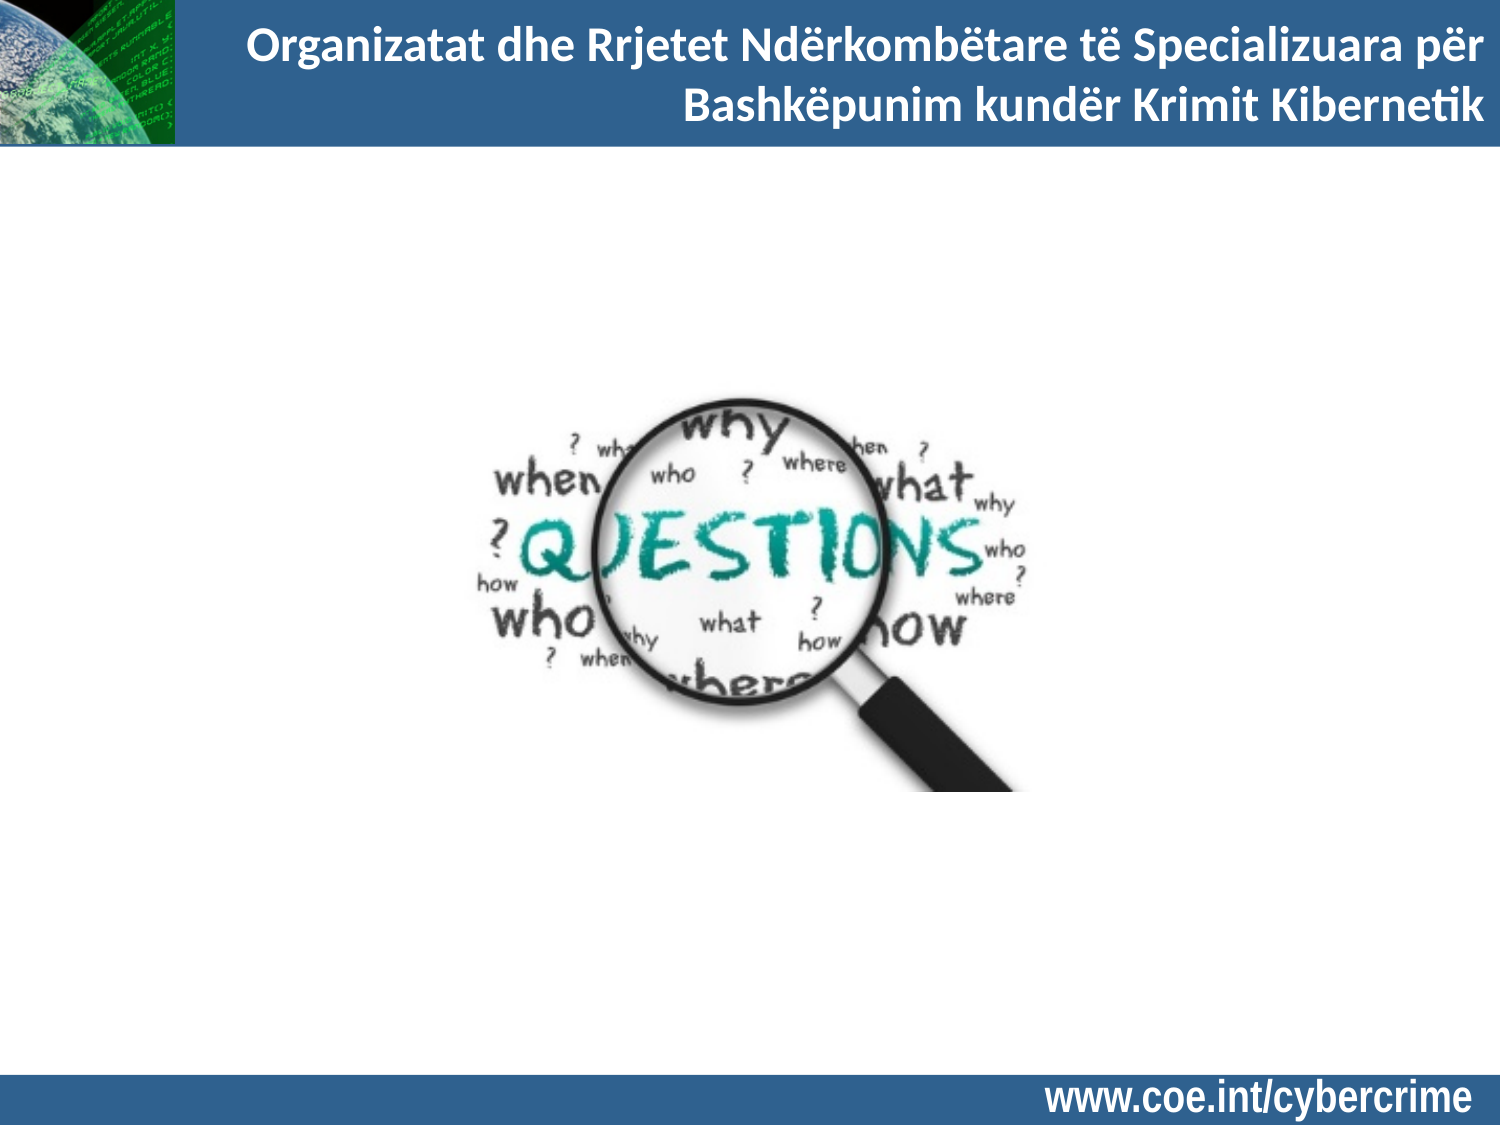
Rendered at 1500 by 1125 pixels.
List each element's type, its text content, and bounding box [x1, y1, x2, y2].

text_box www.coe.int/cybercrime [1030, 1059, 1500, 1125]
text_box [0, 1073, 1030, 1125]
text_box Organizatat dhe Rrjetet Ndërkombëtare të Specializuara për Bashkëpunim kundër Krimit Kibernetik [177, 0, 1500, 149]
picture [0, 0, 175, 144]
picture [443, 332, 1057, 793]
